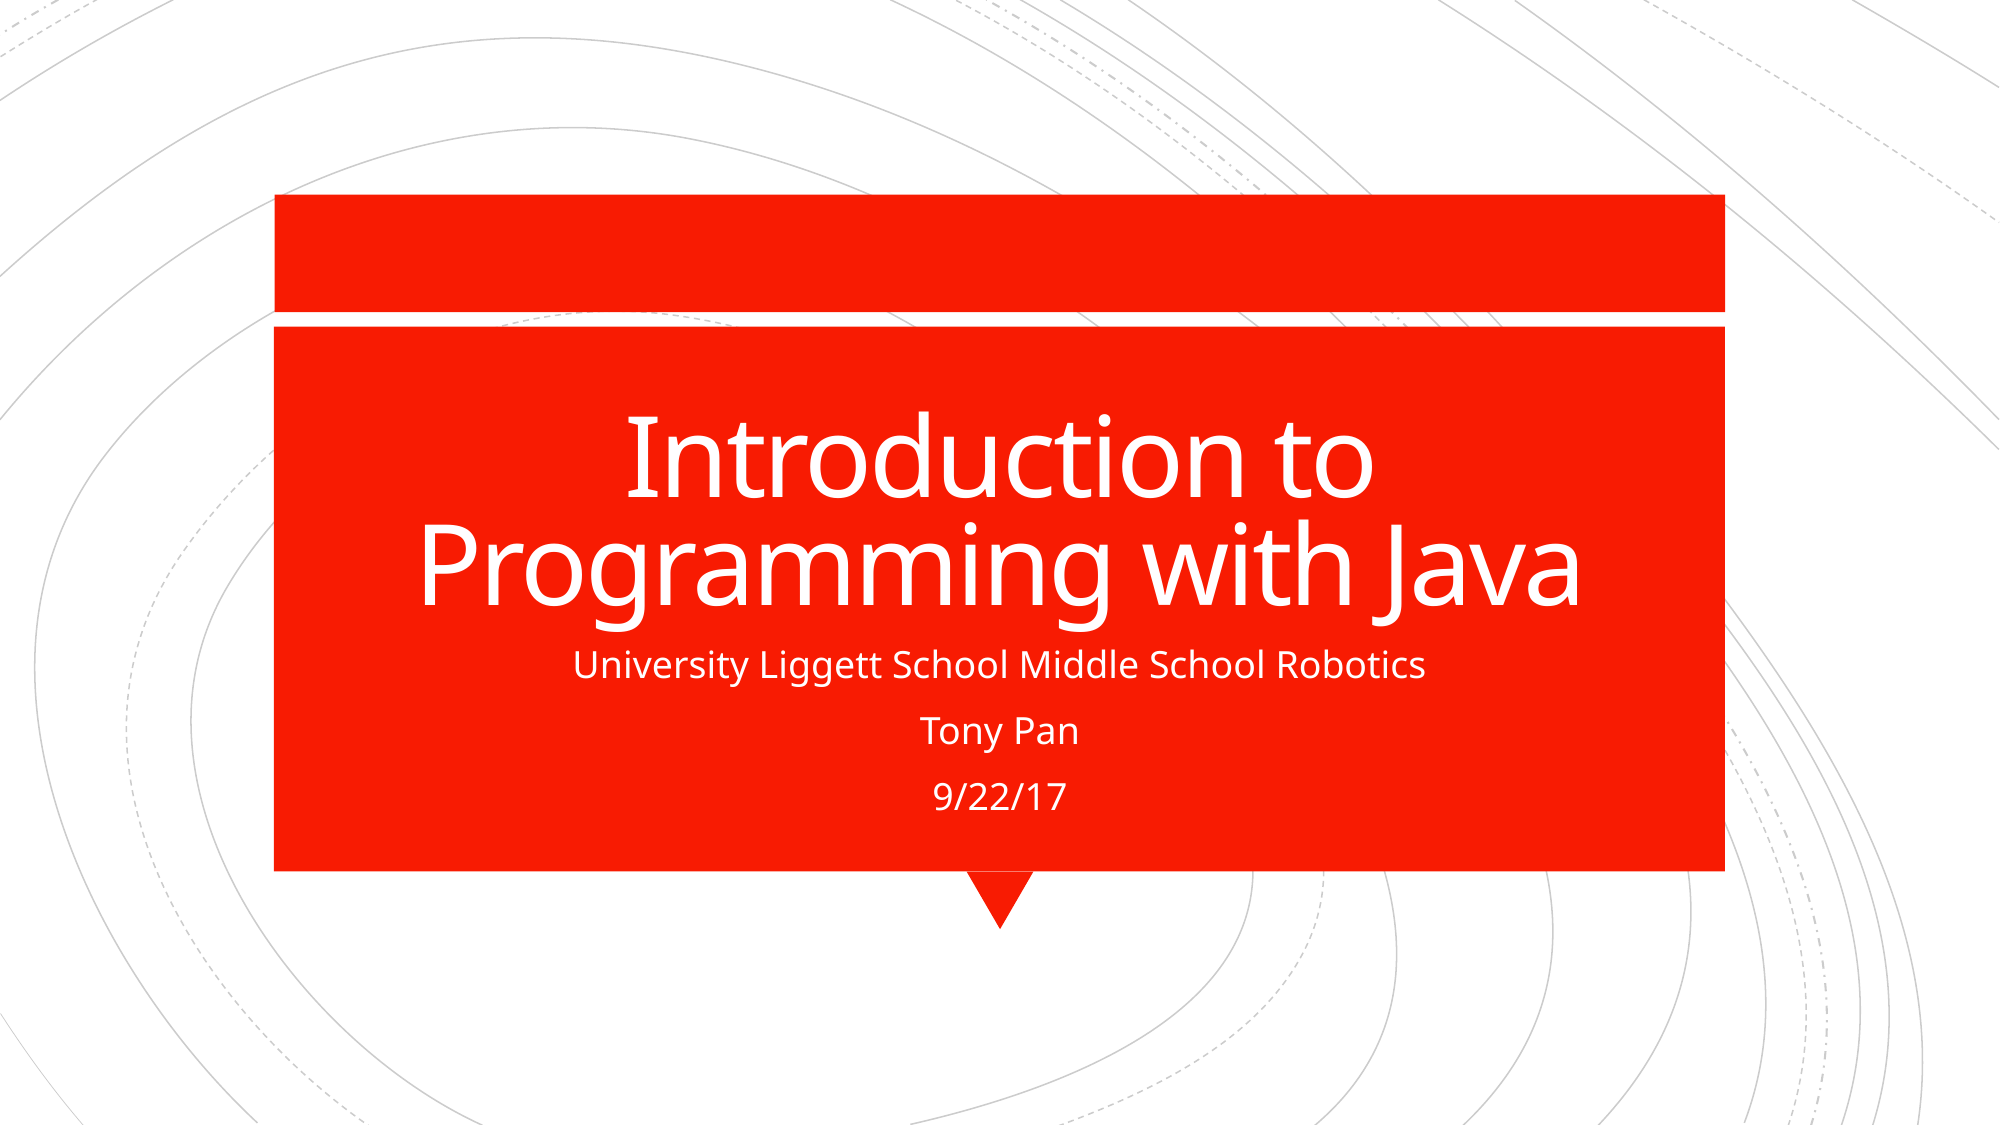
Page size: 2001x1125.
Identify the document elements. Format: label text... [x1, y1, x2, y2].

title Introduction to Programming with Java [288, 340, 1713, 628]
subtitle University Liggett School Middle School Robotics Tony Pan 9/22/17 [288, 640, 1712, 858]
